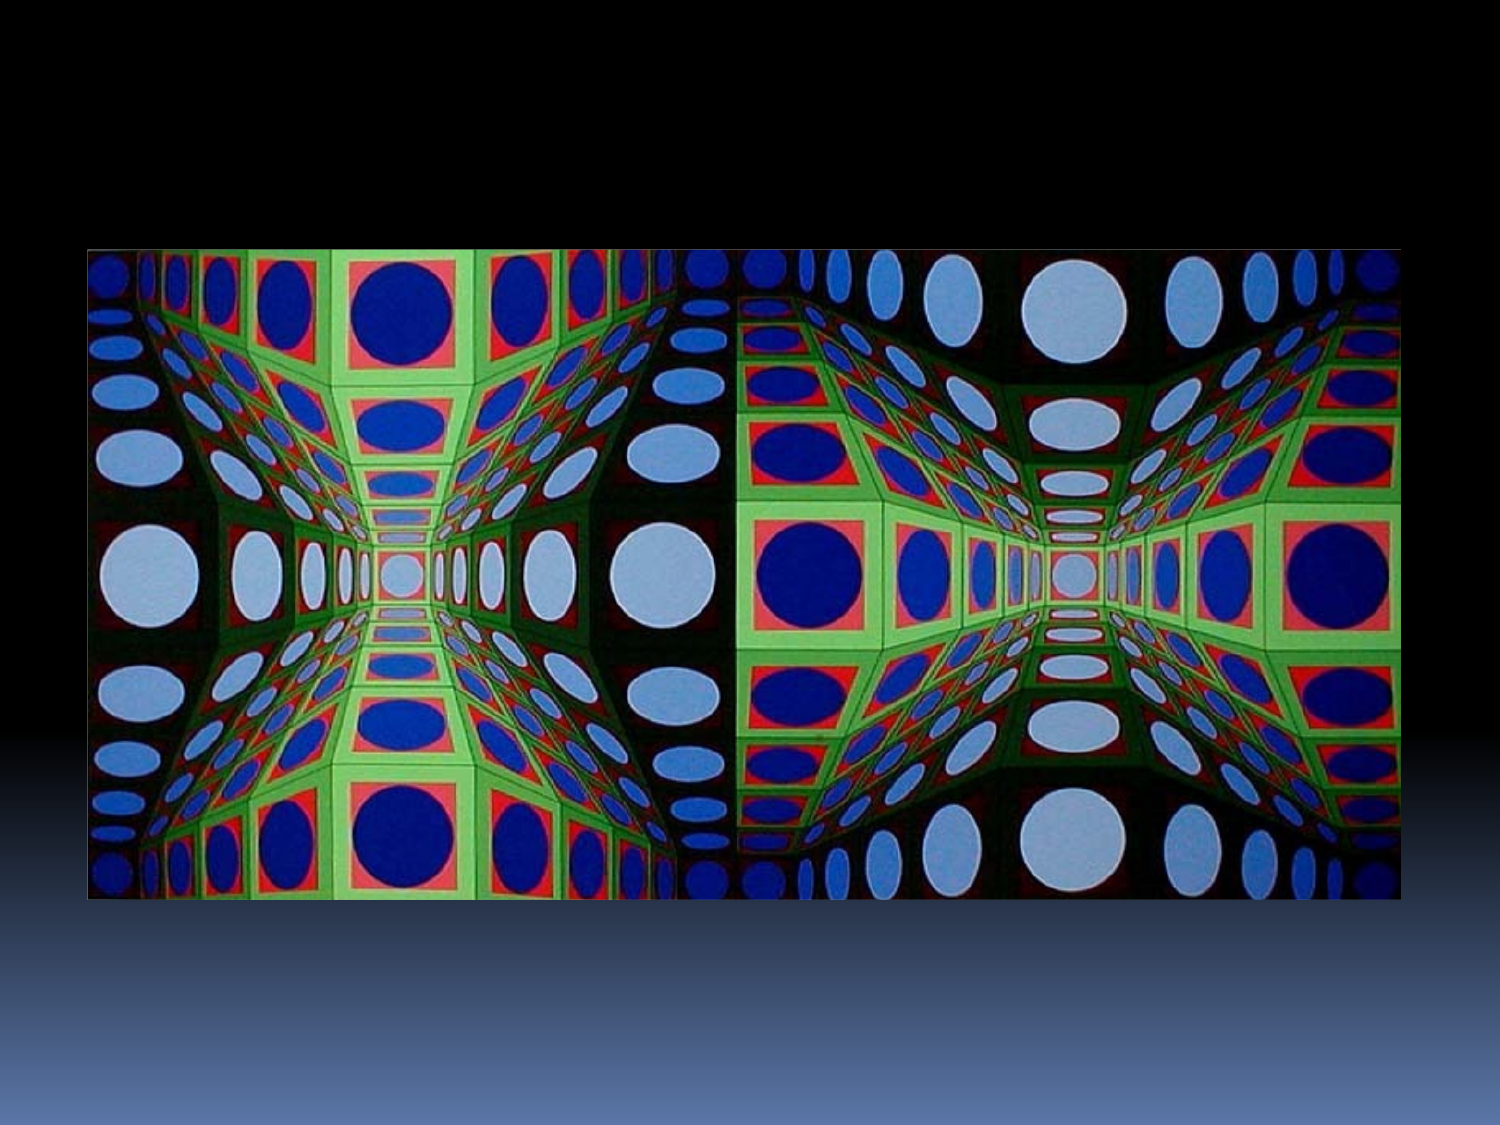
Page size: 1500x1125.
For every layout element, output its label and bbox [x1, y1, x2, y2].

picture [1076, 250, 1401, 899]
picture [418, 0, 1070, 1125]
picture [89, 250, 411, 899]
